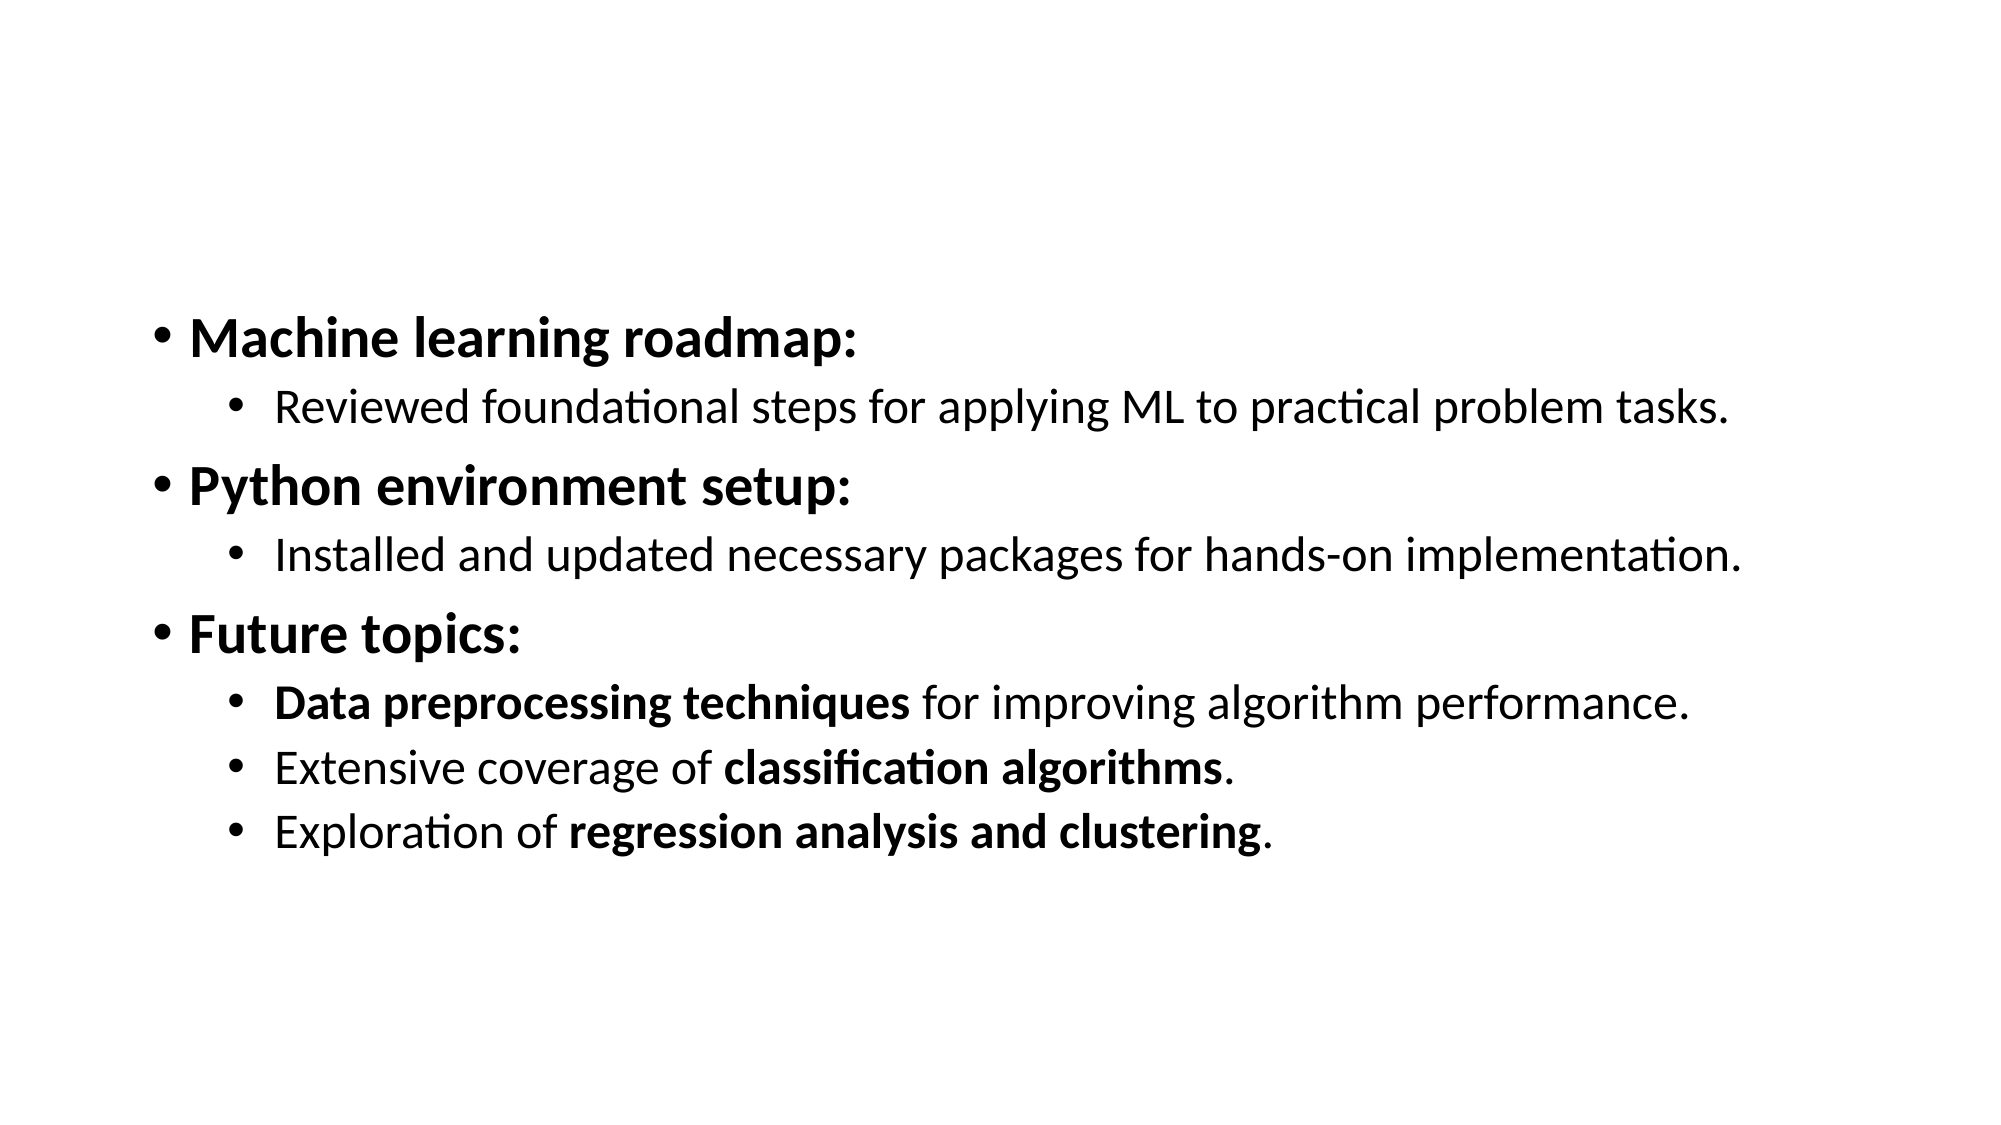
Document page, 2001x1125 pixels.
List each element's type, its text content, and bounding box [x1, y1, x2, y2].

list Machine learning roadmap: Reviewed foundational steps for applying ML to practical problem tasks. Python environment setup: Installed and updated necessary packages for hands-on implementation. Future topics: Data preprocessing techniques for improving algorithm performance. Extensive coverage of classification algorithms. Exploration of regression analysis and clustering. [137, 299, 1863, 1014]
